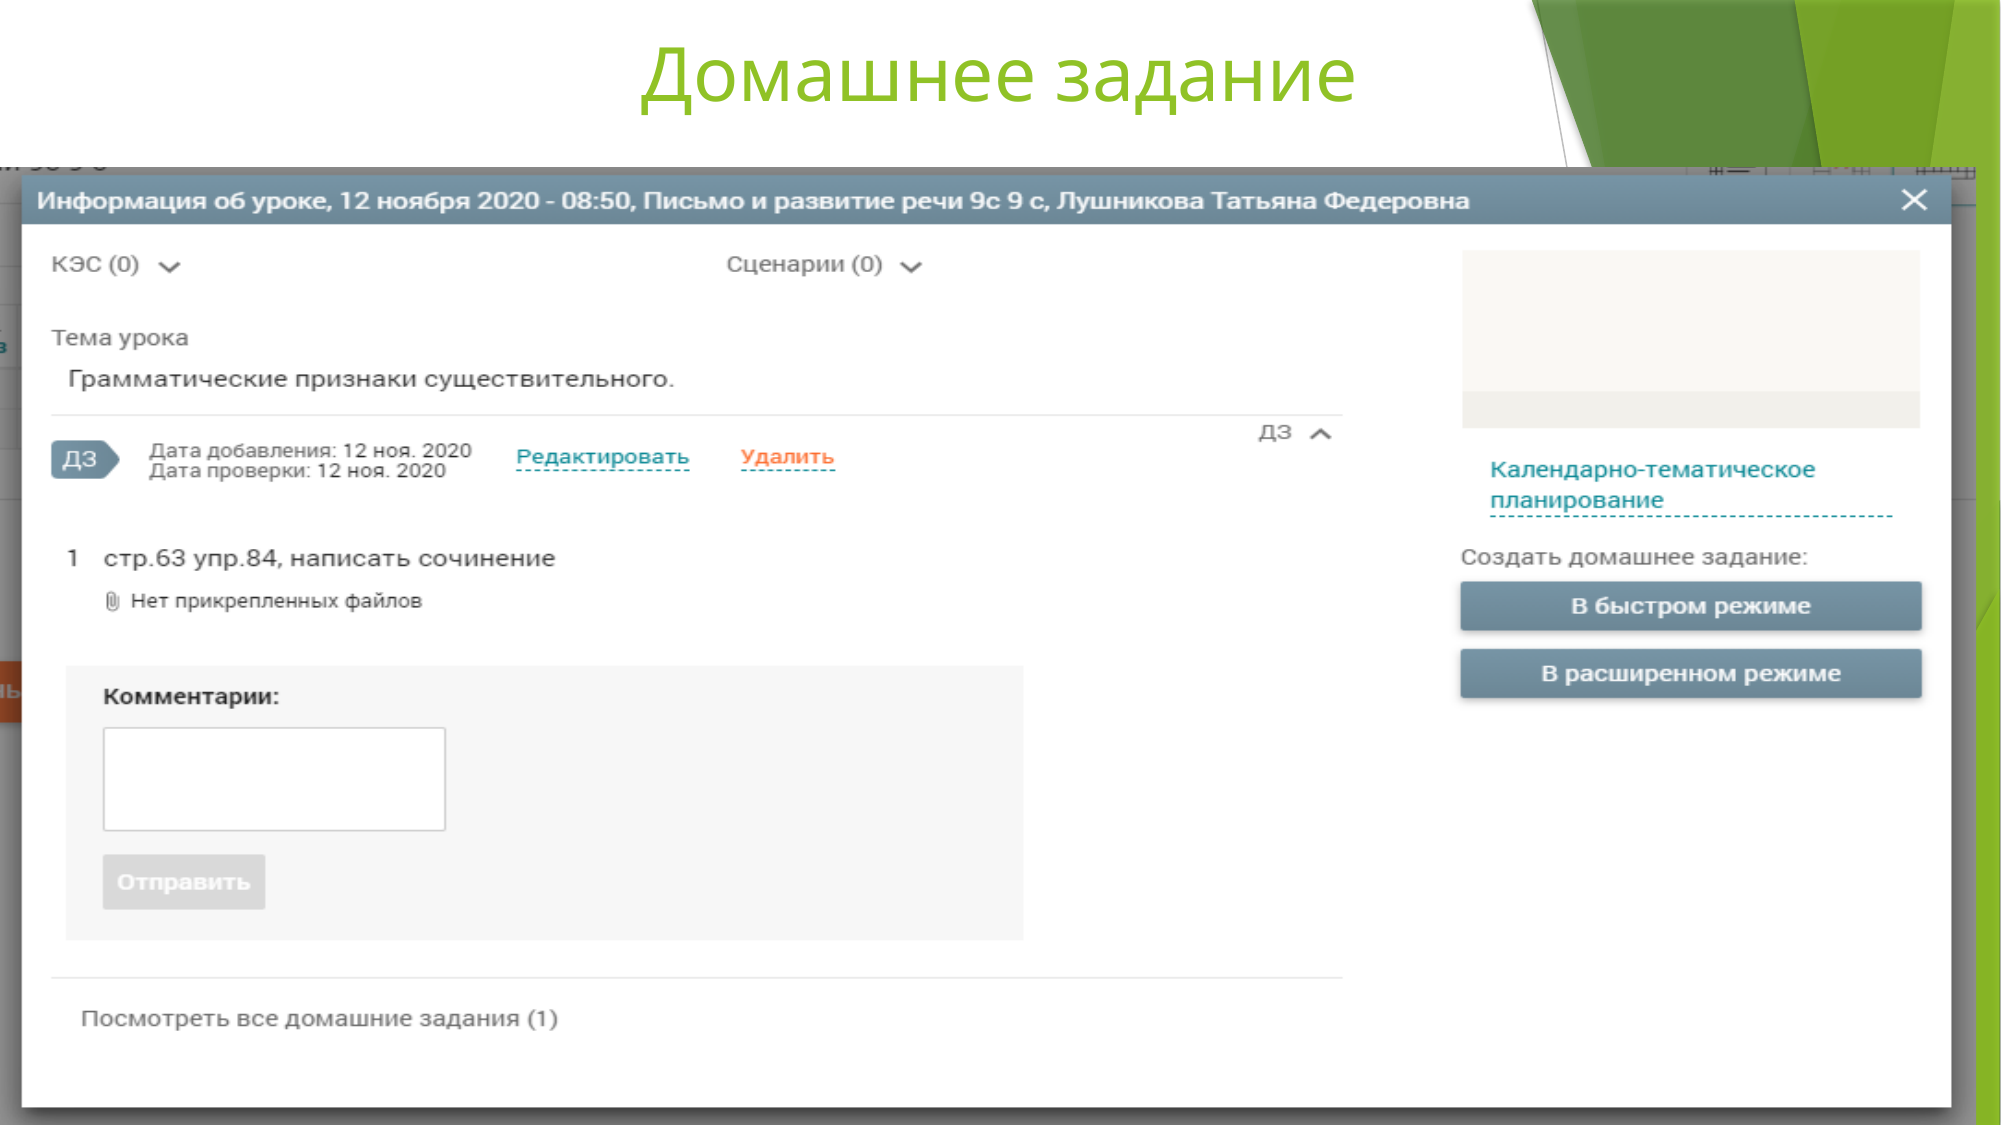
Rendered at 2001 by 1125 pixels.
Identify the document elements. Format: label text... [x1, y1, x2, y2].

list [0, 166, 1977, 1125]
title Домашнее задание [137, 19, 1863, 164]
